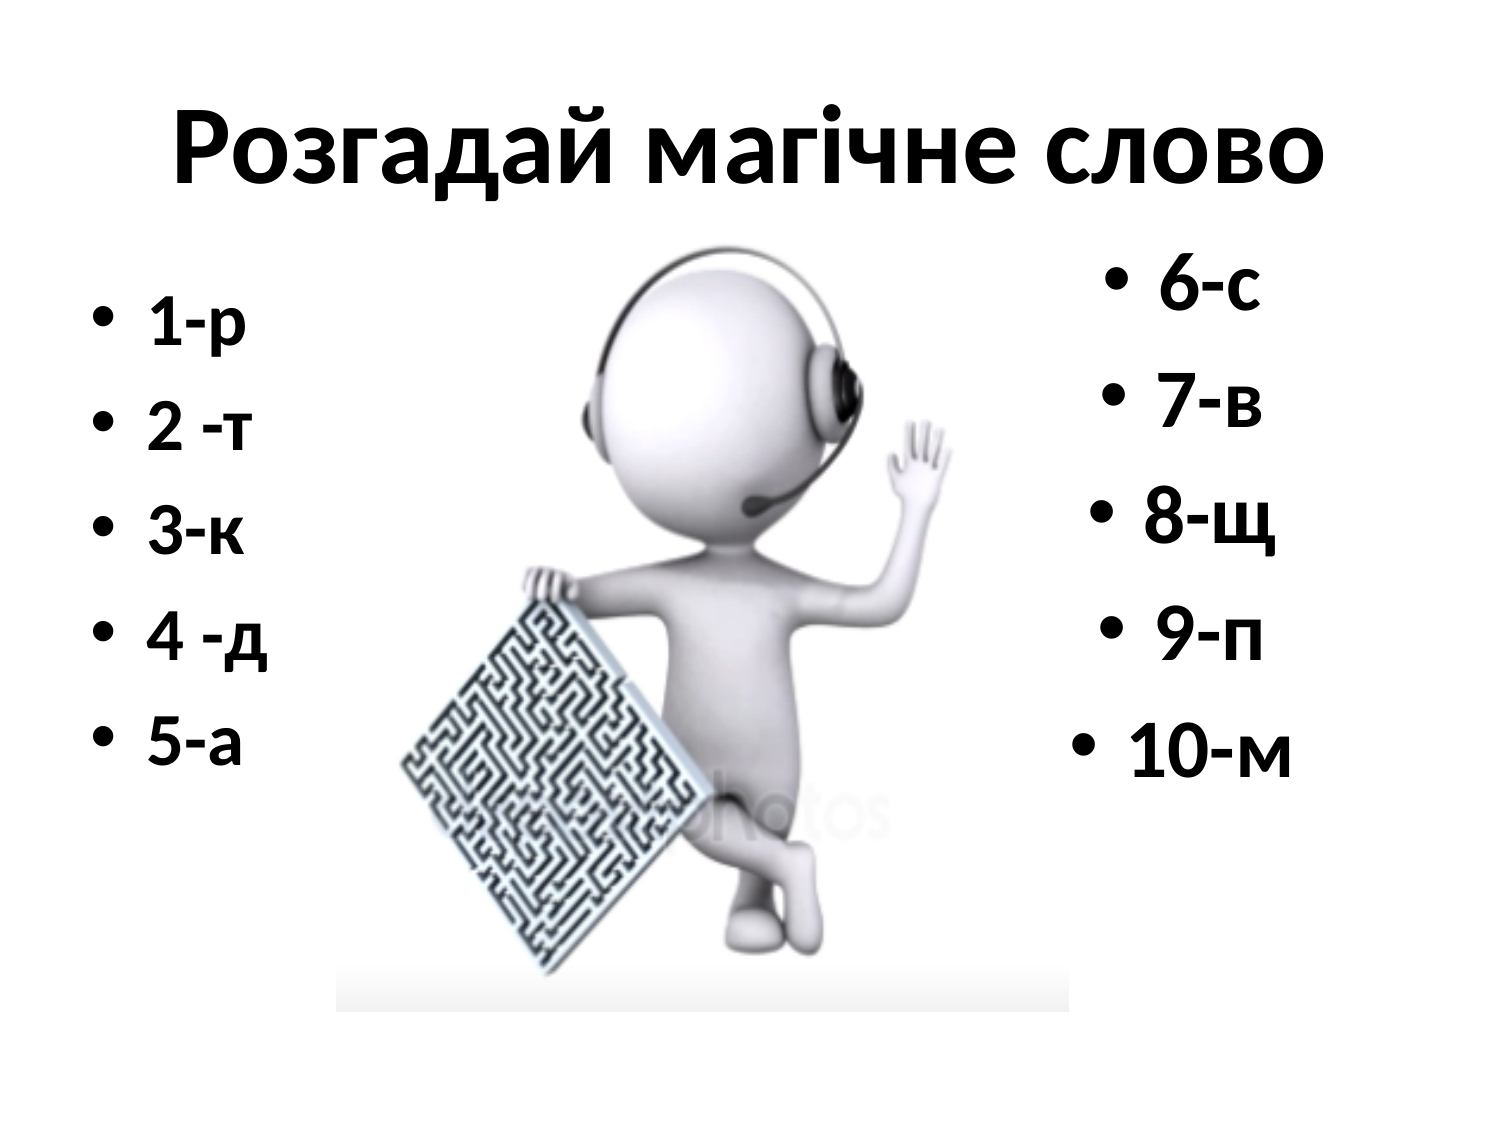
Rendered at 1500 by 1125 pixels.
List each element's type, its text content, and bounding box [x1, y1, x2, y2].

picture [336, 231, 1070, 1012]
list 1-р 2 -т 3-к 4 -д 5-а [75, 262, 325, 1005]
list 6-с 7-в 8-щ 9-п 10-м [962, 219, 1402, 963]
title Розгадай магічне слово [75, 45, 1425, 233]
